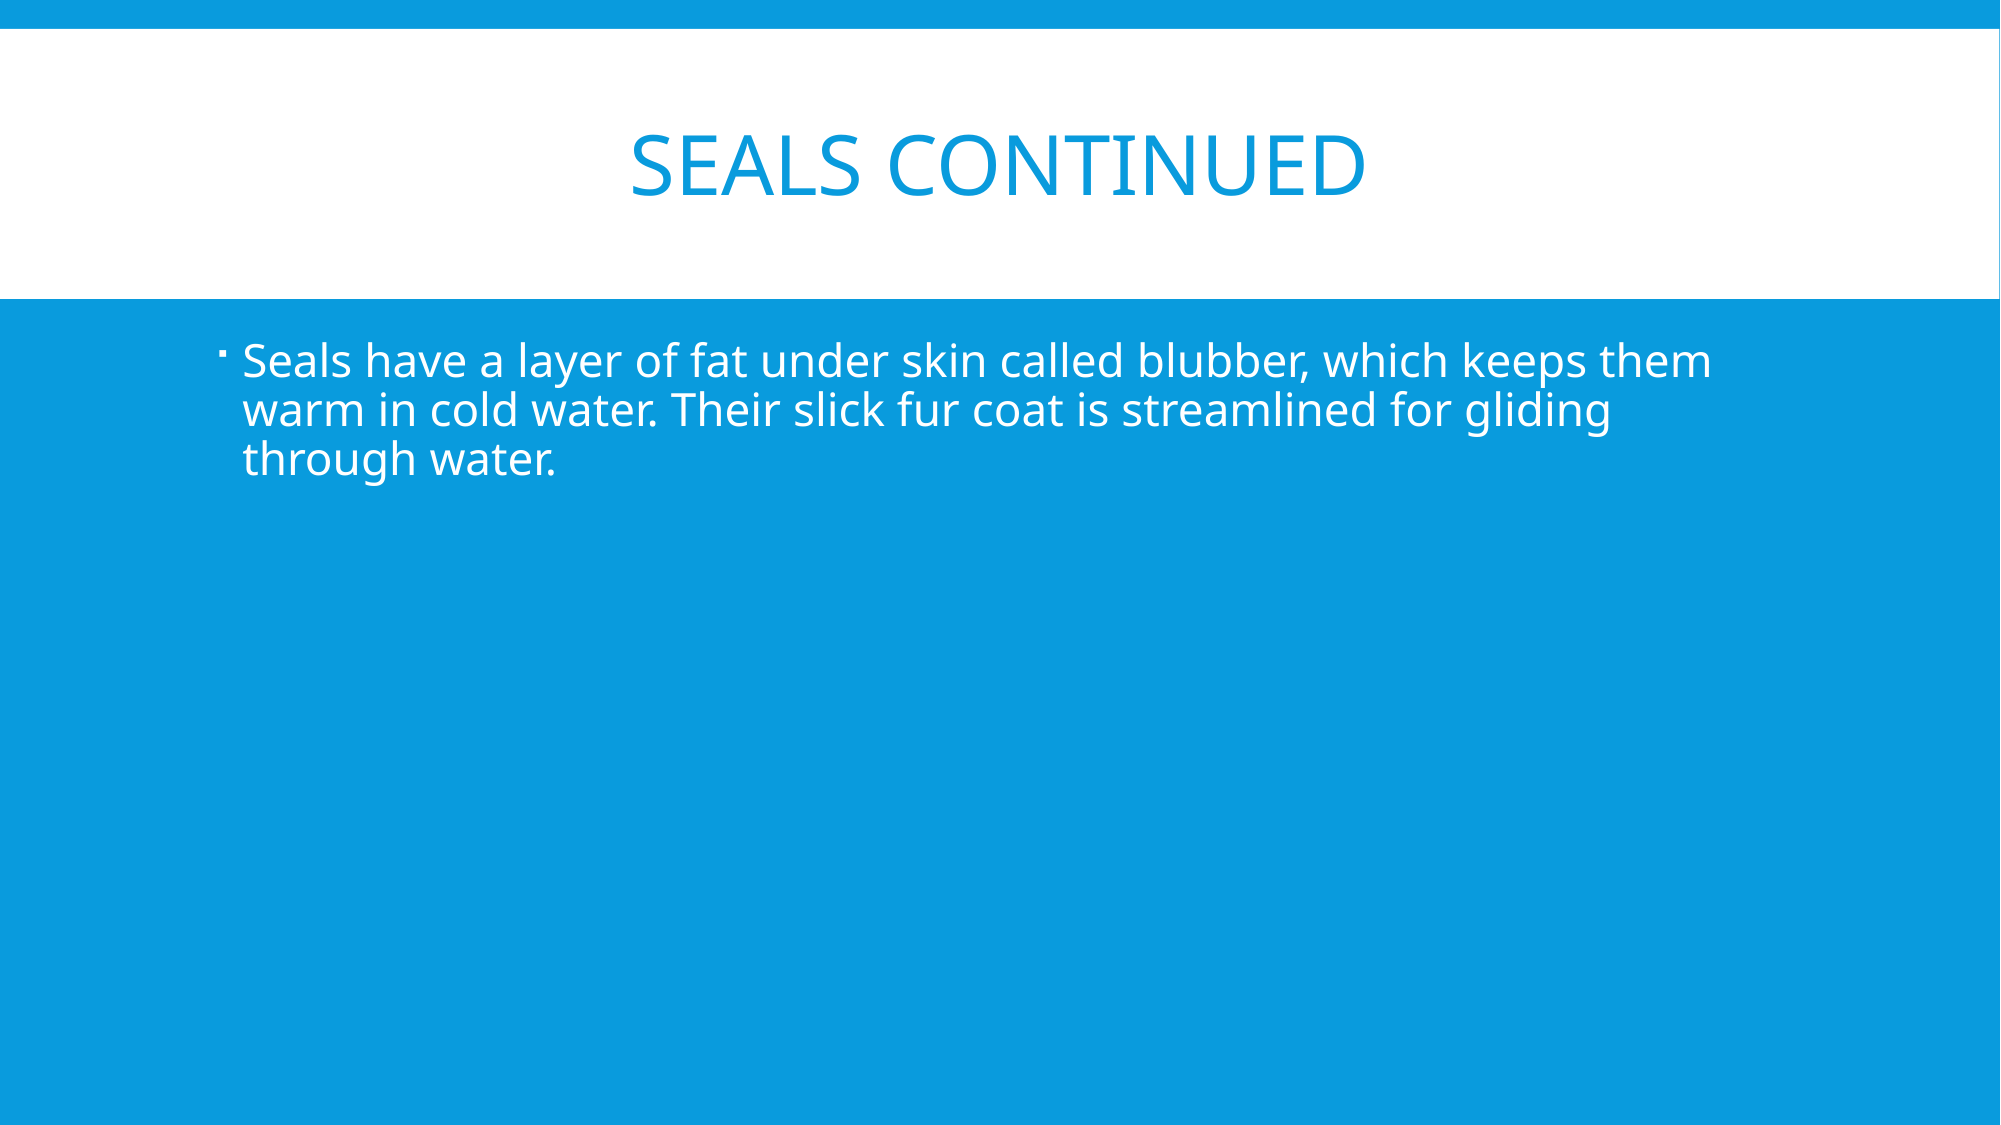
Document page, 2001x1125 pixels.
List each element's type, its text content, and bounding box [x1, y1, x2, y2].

title Seals continued [197, 46, 1803, 295]
list Seals have a layer of fat under skin called blubber, which keeps them warm in cold water. Their slick fur coat is streamlined for gliding through water. [197, 329, 1803, 1020]
